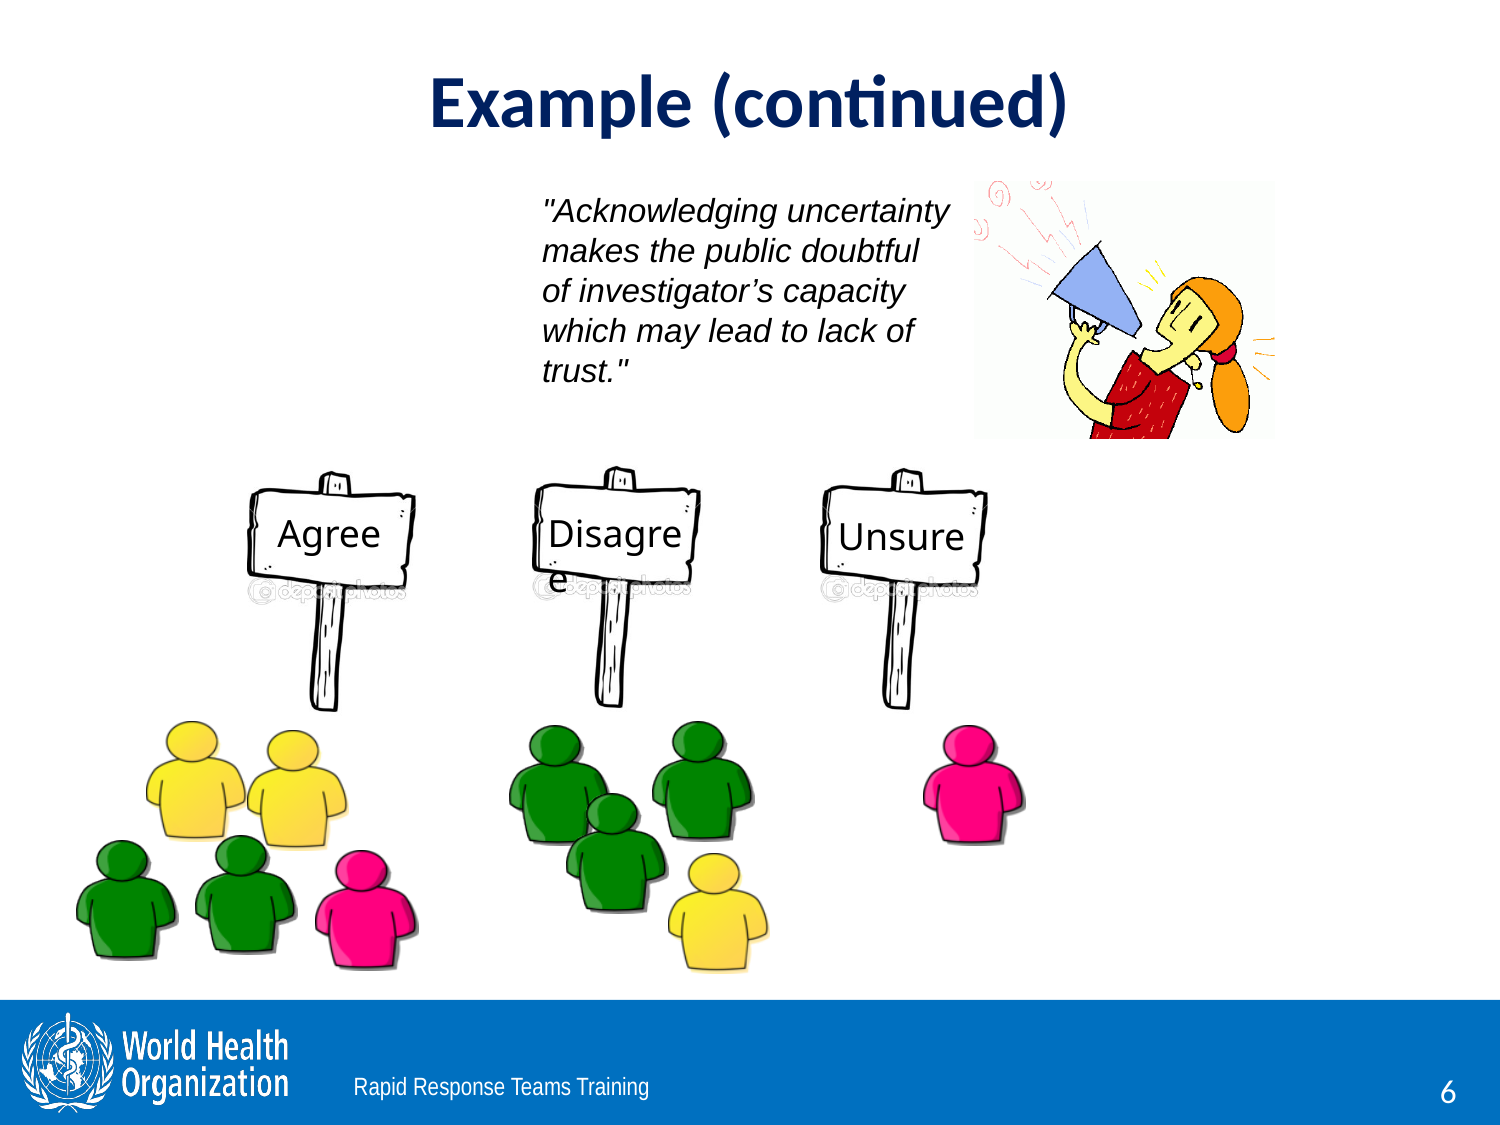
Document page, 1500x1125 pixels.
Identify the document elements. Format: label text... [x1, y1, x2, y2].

picture [247, 466, 418, 717]
picture [509, 721, 770, 974]
list [75, 262, 1425, 1005]
title Example (continued) [75, 45, 1425, 233]
picture [819, 464, 991, 714]
text_box "Acknowledging uncertainty makes the public doubtful of investigator’s capacity which may lead to lack of trust." [513, 181, 970, 397]
picture [76, 721, 419, 971]
picture [532, 462, 703, 712]
picture [974, 181, 1275, 439]
picture [922, 724, 1026, 846]
picture [21, 1012, 288, 1113]
